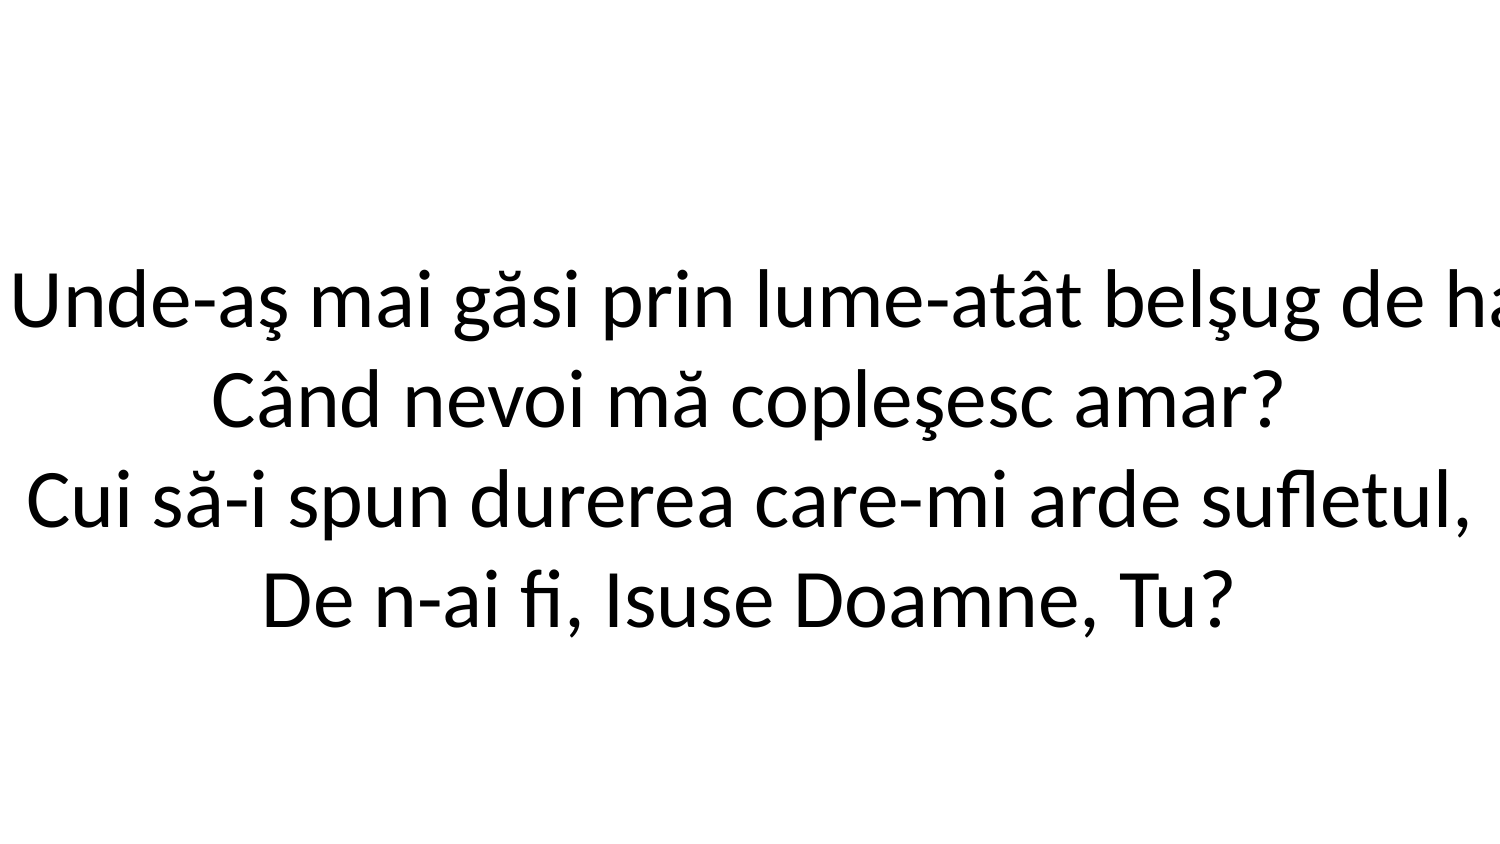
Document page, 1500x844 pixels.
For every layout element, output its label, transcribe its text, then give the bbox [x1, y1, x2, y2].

text_box 1. Unde-aş mai găsi prin lume-atât belşug de har, Când nevoi mă copleşesc amar? Cui să-i spun durerea care-mi arde sufletul, De n-ai fi, Isuse Doamne, Tu? [0, 192, 1500, 652]
